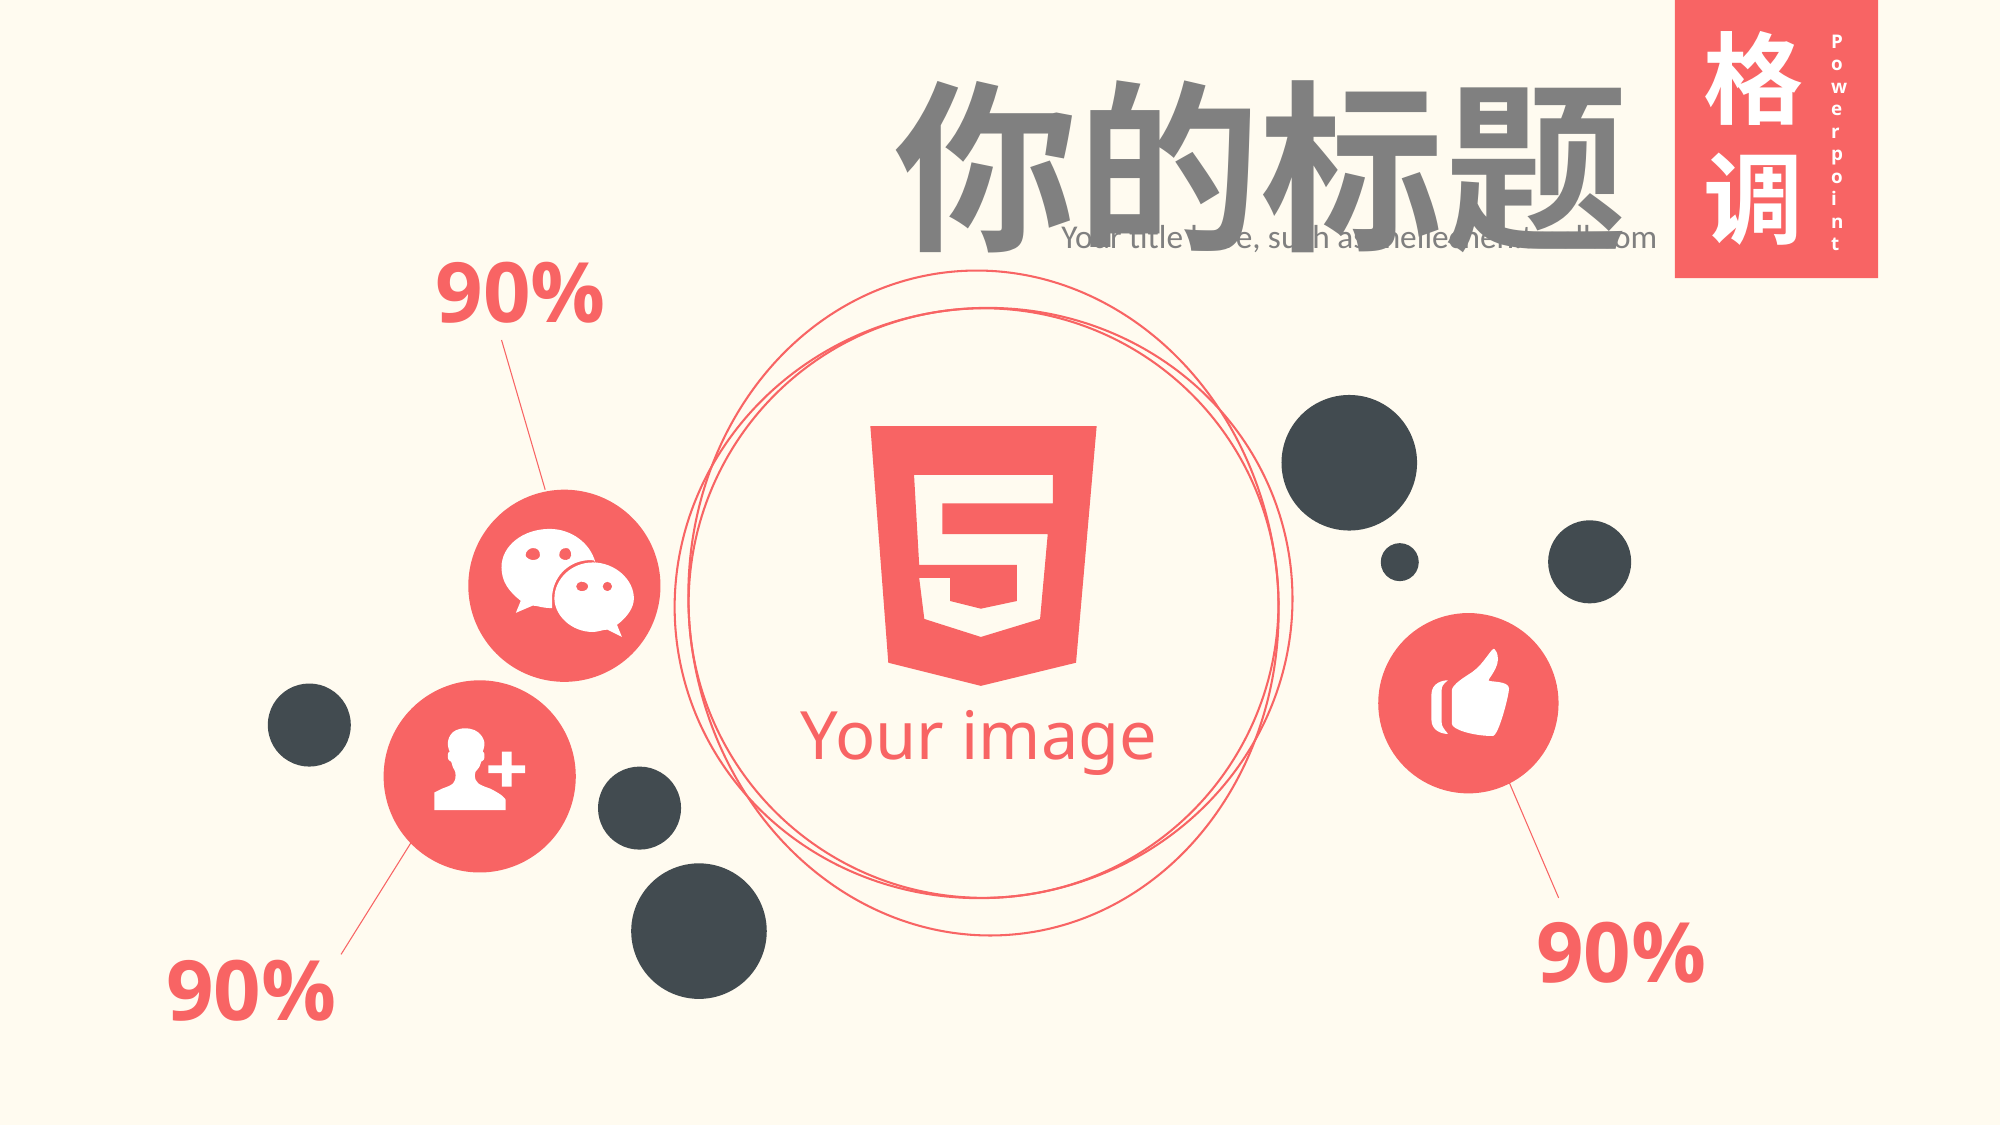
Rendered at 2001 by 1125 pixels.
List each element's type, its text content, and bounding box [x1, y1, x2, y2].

text_box [488, 751, 526, 787]
text_box 90% [1521, 892, 1722, 1007]
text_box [501, 340, 546, 490]
text_box [501, 528, 634, 637]
text_box [673, 471, 743, 793]
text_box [341, 839, 414, 955]
text_box 90% [421, 231, 621, 347]
text_box [1377, 612, 1560, 795]
text_box [870, 426, 1097, 685]
text_box [1547, 519, 1633, 605]
text_box [1431, 680, 1448, 734]
text_box [1674, 0, 1879, 279]
text_box 90% [151, 930, 351, 1045]
text_box Your image [785, 685, 1173, 781]
text_box [630, 862, 768, 1000]
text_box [1508, 781, 1559, 898]
text_box [1222, 410, 1294, 738]
text_box Your title here, such as meilechen.tmall.com [1046, 207, 1766, 263]
text_box 你的标题 [879, 0, 1643, 281]
text_box [382, 679, 577, 874]
text_box [687, 281, 1280, 937]
text_box [1280, 393, 1419, 532]
text_box 格调 [1688, 8, 1803, 264]
text_box [1451, 648, 1510, 737]
text_box Powerpoint [1816, 22, 1851, 262]
text_box [1379, 542, 1420, 583]
text_box [266, 682, 352, 768]
text_box [596, 765, 683, 851]
text_box [434, 728, 506, 811]
text_box [467, 488, 662, 683]
